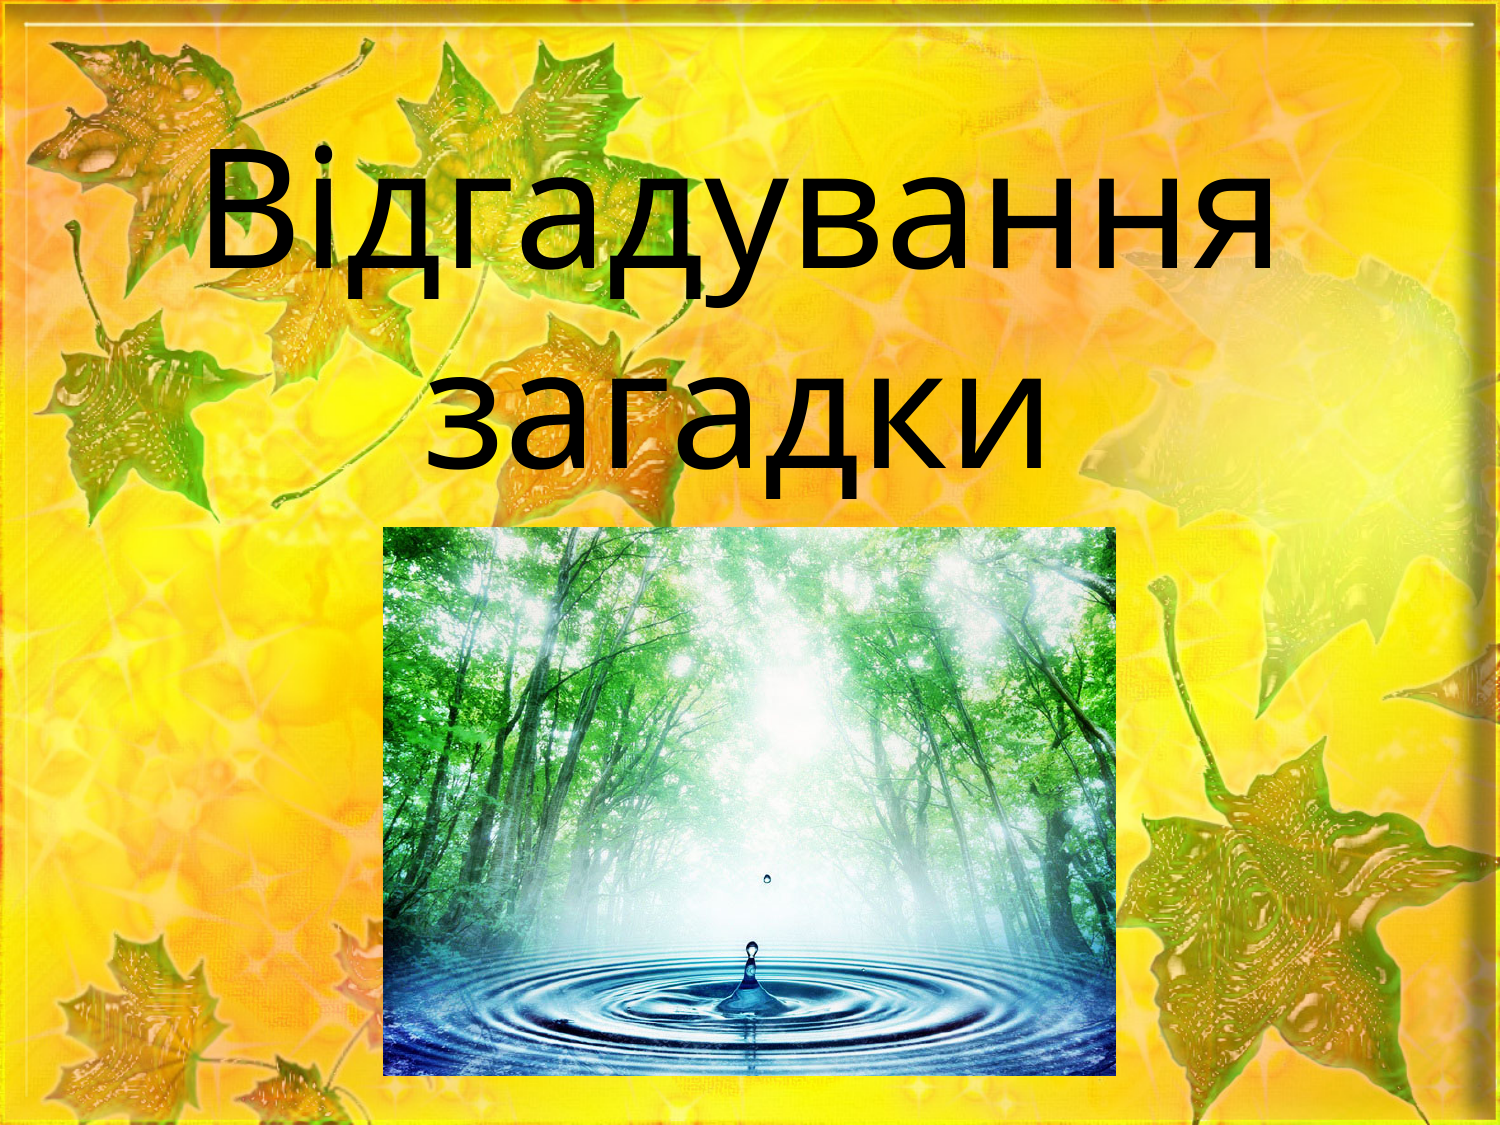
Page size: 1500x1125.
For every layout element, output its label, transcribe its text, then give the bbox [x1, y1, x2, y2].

title Відгадування загадки [64, 208, 1415, 396]
picture [0, 0, 1500, 1125]
